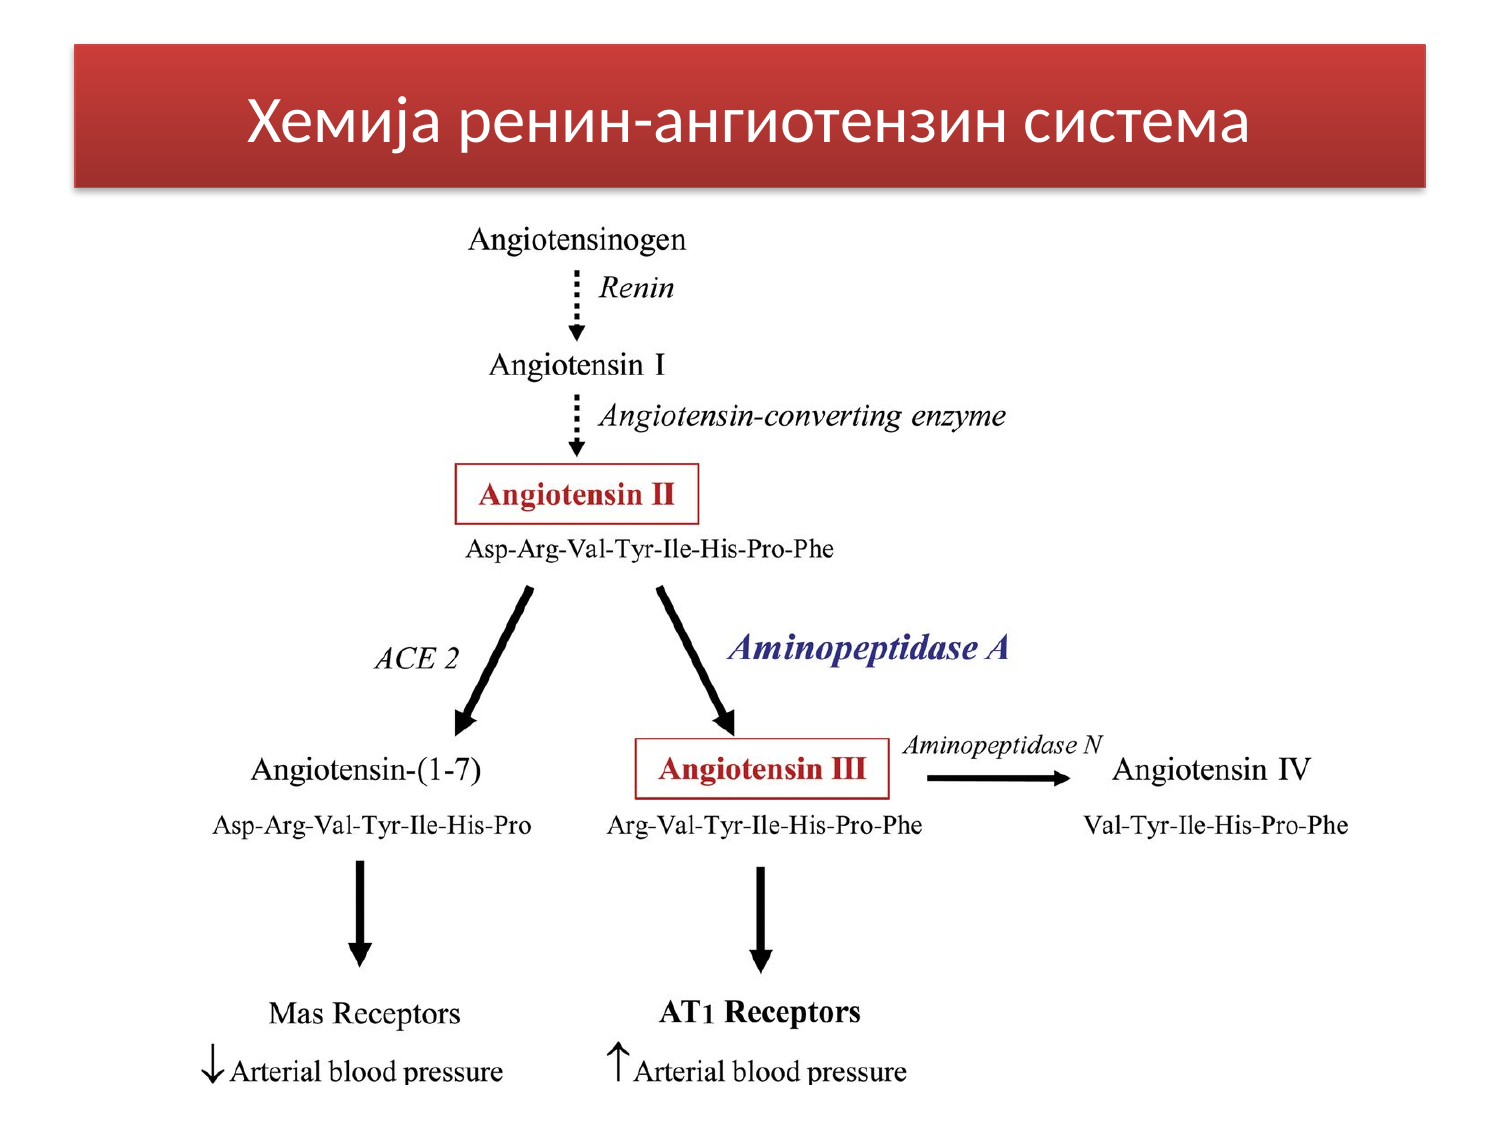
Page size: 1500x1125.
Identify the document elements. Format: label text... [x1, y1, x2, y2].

title Хемија ренин-ангиотензин система [74, 44, 1426, 188]
picture [199, 224, 1349, 1085]
